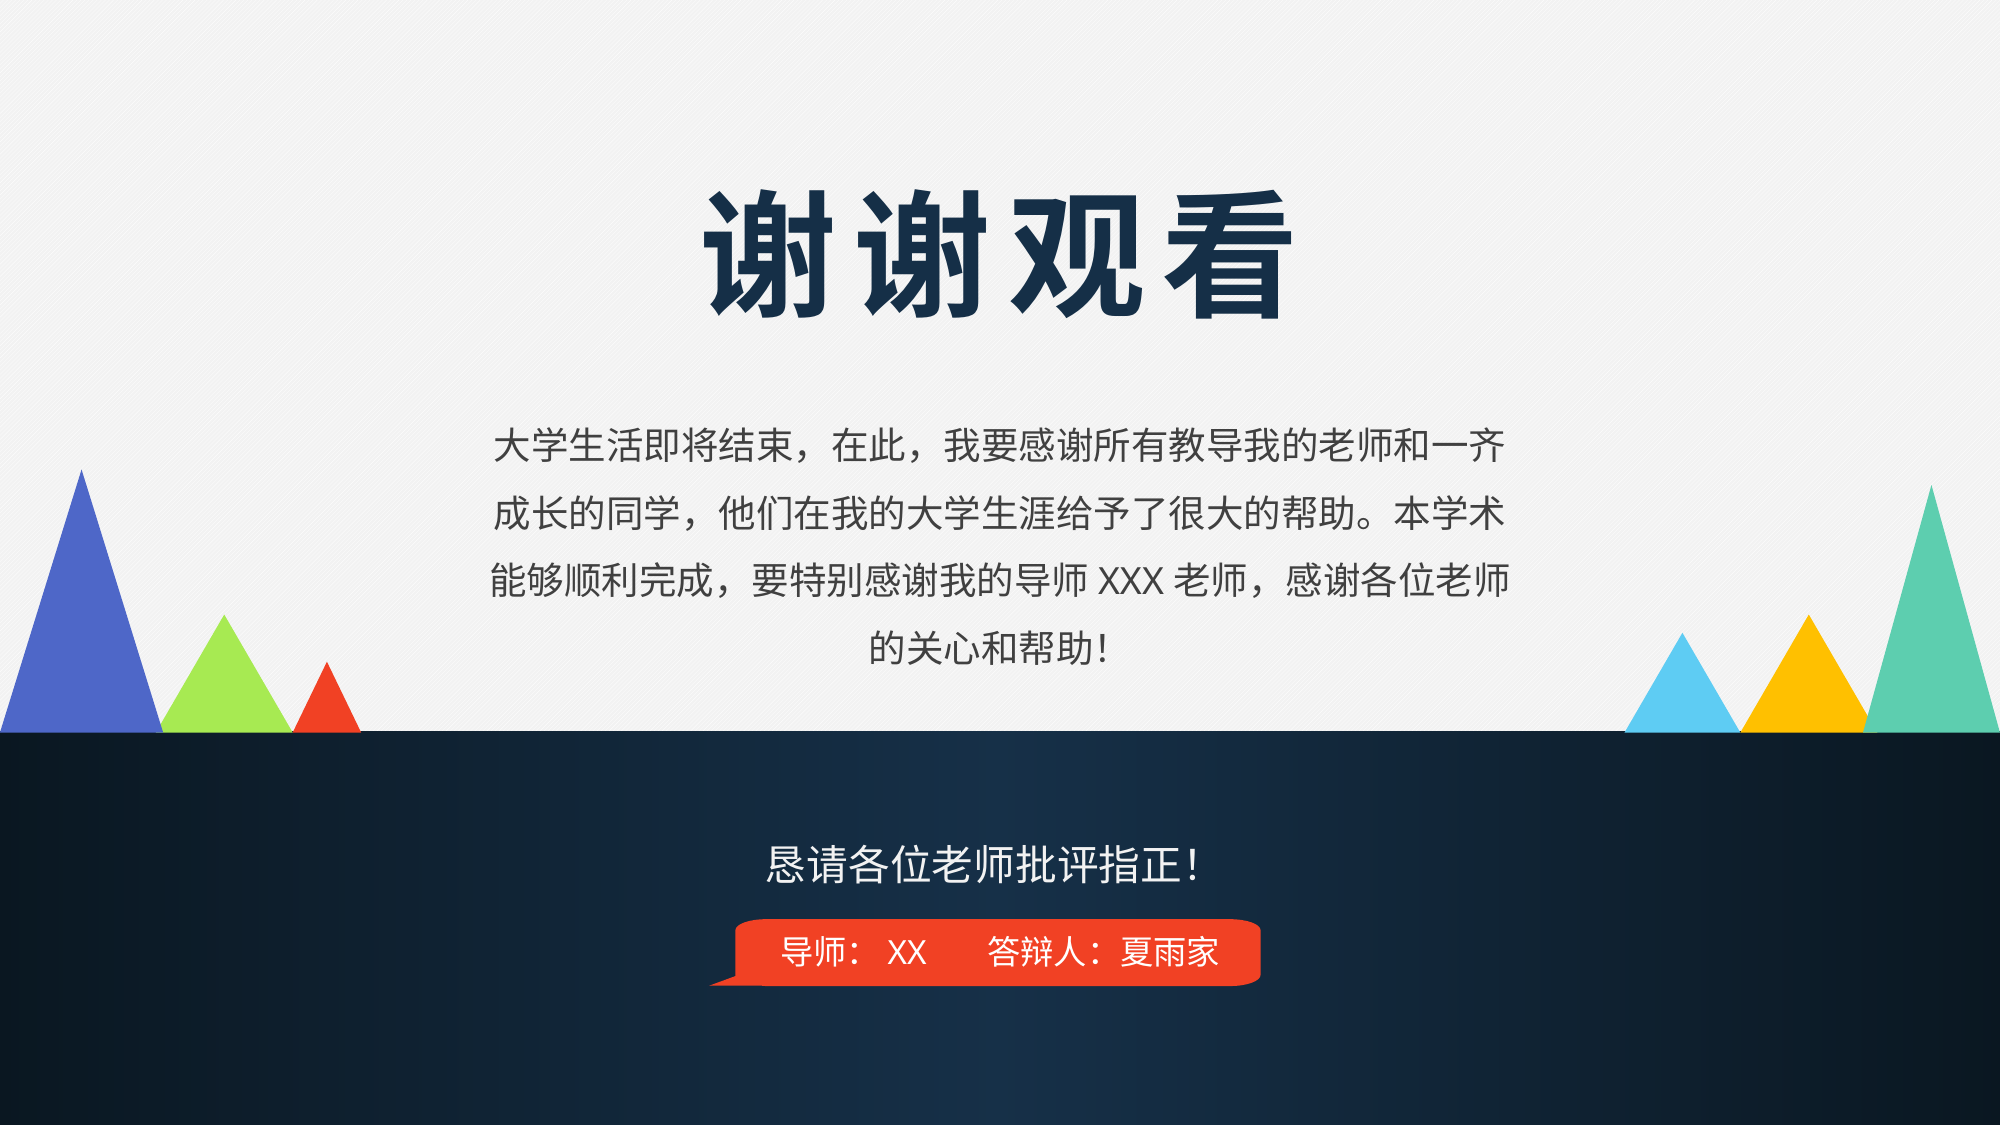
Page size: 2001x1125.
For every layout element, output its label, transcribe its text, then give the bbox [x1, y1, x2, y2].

text_box 恳请各位老师批评指正！ [749, 806, 1250, 897]
text_box [738, 918, 1258, 924]
text_box [1861, 481, 2000, 734]
text_box 大学生活即将结束，在此，我要感谢所有教导我的老师和一齐成长的同学，他们在我的大学生涯给予了很大的帮助。本学术能够顺利完成，要特别感谢我的导师XXX老师，感谢各位老师的关心和帮助！ [471, 392, 1528, 678]
text_box [0, 465, 165, 734]
text_box [291, 659, 363, 734]
text_box [1622, 630, 1740, 734]
text_box [161, 612, 292, 734]
text_box 导师：XX 答辩人：夏雨家 [701, 924, 1299, 979]
text_box 谢谢观看 [635, 160, 1365, 341]
text_box [708, 979, 1260, 988]
text_box [1738, 612, 1867, 734]
